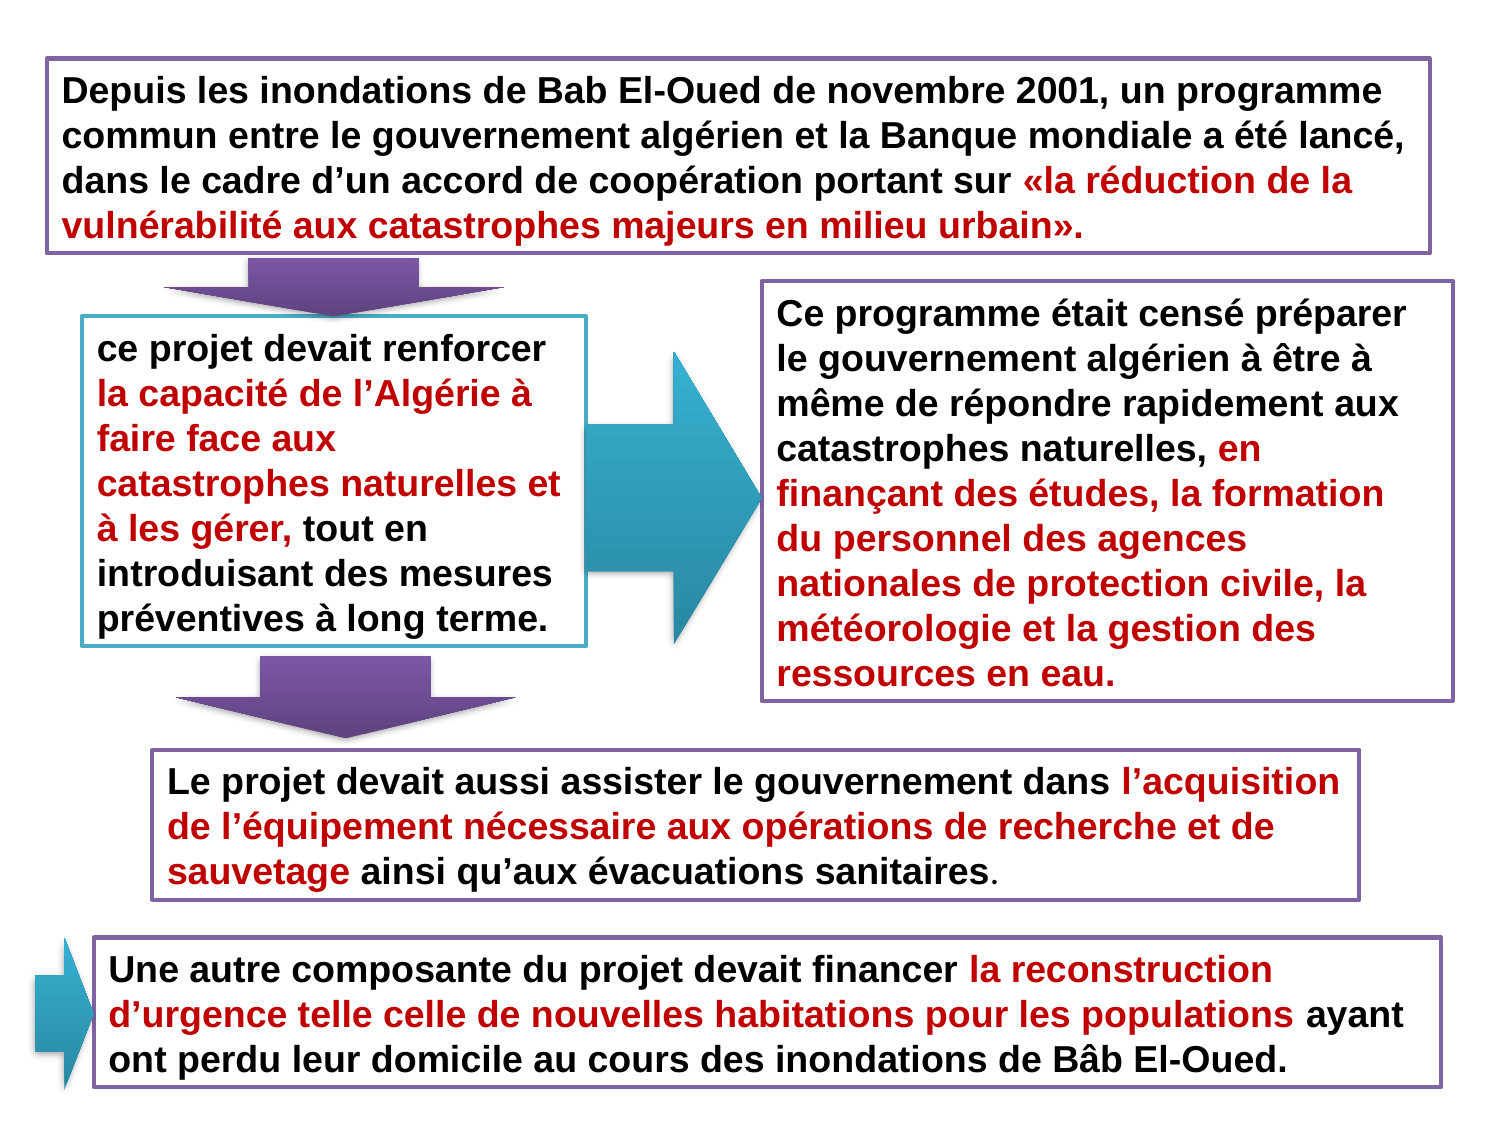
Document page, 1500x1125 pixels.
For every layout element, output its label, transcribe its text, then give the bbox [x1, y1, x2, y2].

text_box [35, 937, 94, 1090]
text_box [175, 656, 516, 739]
text_box Ce programme était censé préparer le gouvernement algérien à être à même de répondre rapidement aux catastrophes naturelles, en finançant des études, la formation du personnel des agences nationales de protection civile, la météorologie et la gestion des ressources en eau. [760, 279, 1455, 703]
text_box [164, 257, 504, 317]
text_box Depuis les inondations de Bab El-Oued de novembre 2001, un programme commun entre le gouvernement algérien et la Banque mondiale a été lancé, dans le cadre d’un accord de coopération portant sur «la réduction de la vulnérabilité aux catastrophes majeurs en milieu urbain». [45, 56, 1432, 255]
text_box Le projet devait aussi assister le gouvernement dans l’acquisition de l’équipement nécessaire aux opérations de recherche et de sauvetage ainsi qu’aux évacuations sanitaires. [150, 748, 1361, 902]
text_box ce projet devait renforcer la capacité de l’Algérie à faire face aux catastrophes naturelles et à les gérer, tout en introduisant des mesures préventives à long terme. [80, 314, 588, 648]
text_box Une autre composante du projet devait financer la reconstruction d’urgence telle celle de nouvelles habitations pour les populations ayant ont perdu leur domicile au cours des inondations de Bâb El-Oued. [92, 935, 1443, 1089]
text_box [585, 351, 762, 645]
